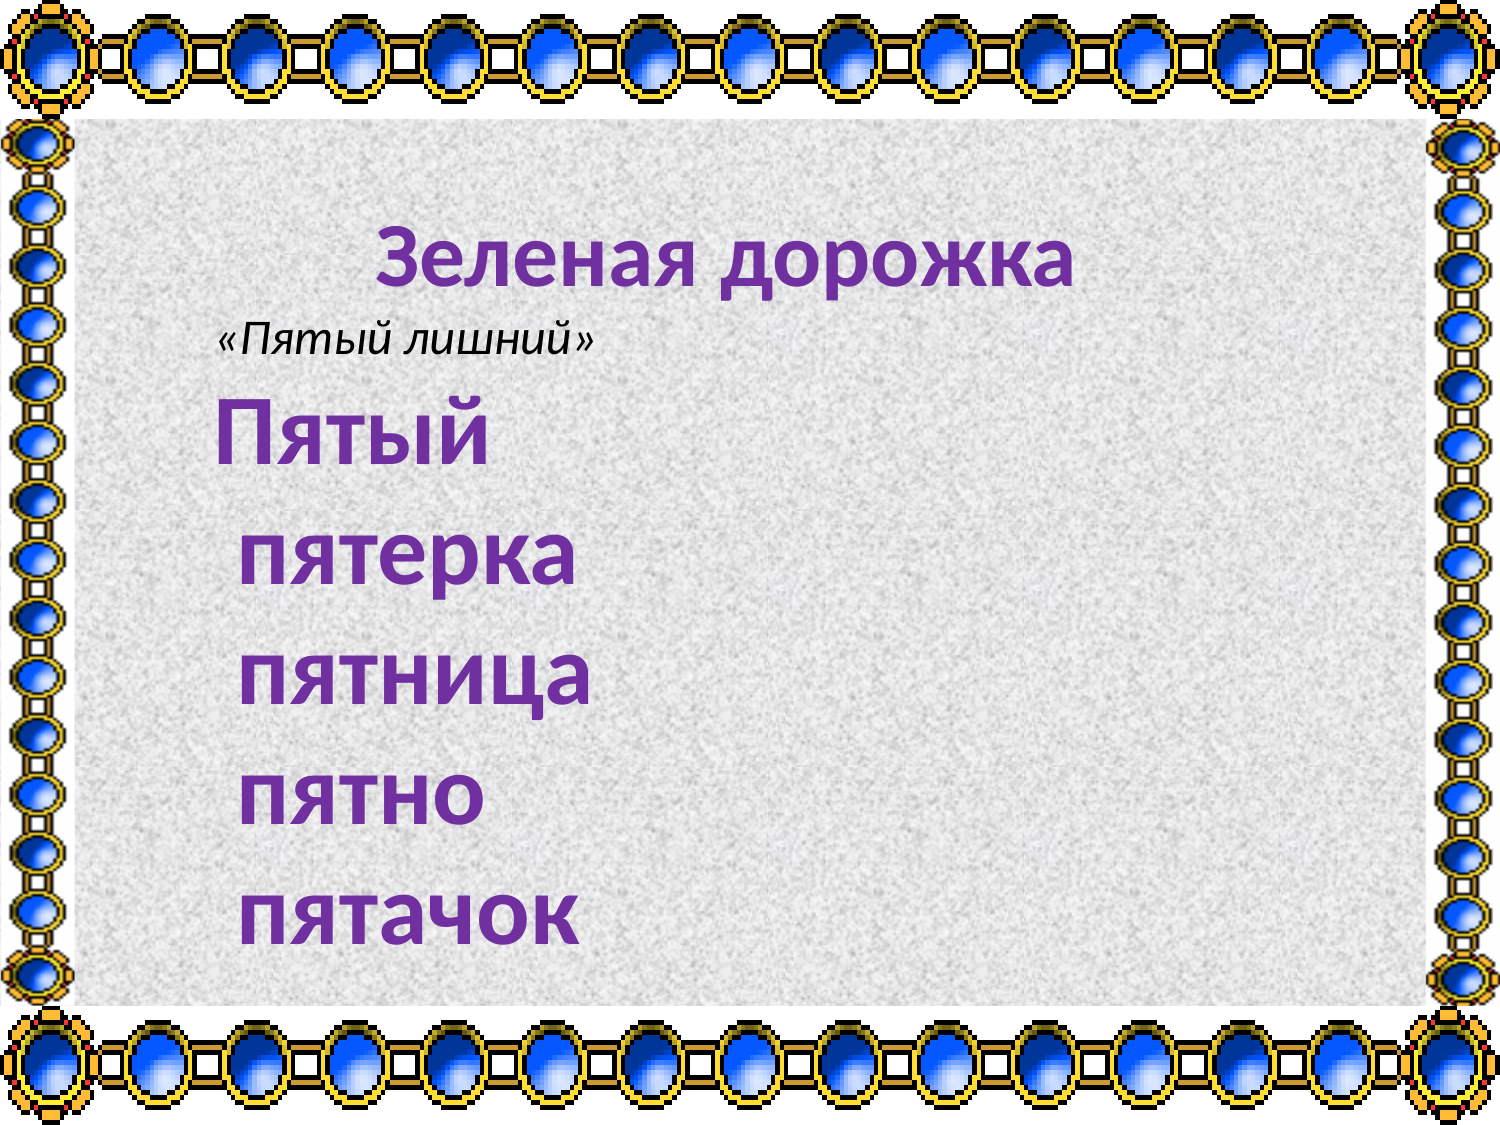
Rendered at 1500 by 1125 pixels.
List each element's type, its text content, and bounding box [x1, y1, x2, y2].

picture [0, 0, 1500, 1125]
text_box Зеленая дорожка «Пятый лишний» Пятый пятерка пятница пятно пятачок [199, 187, 1254, 1005]
